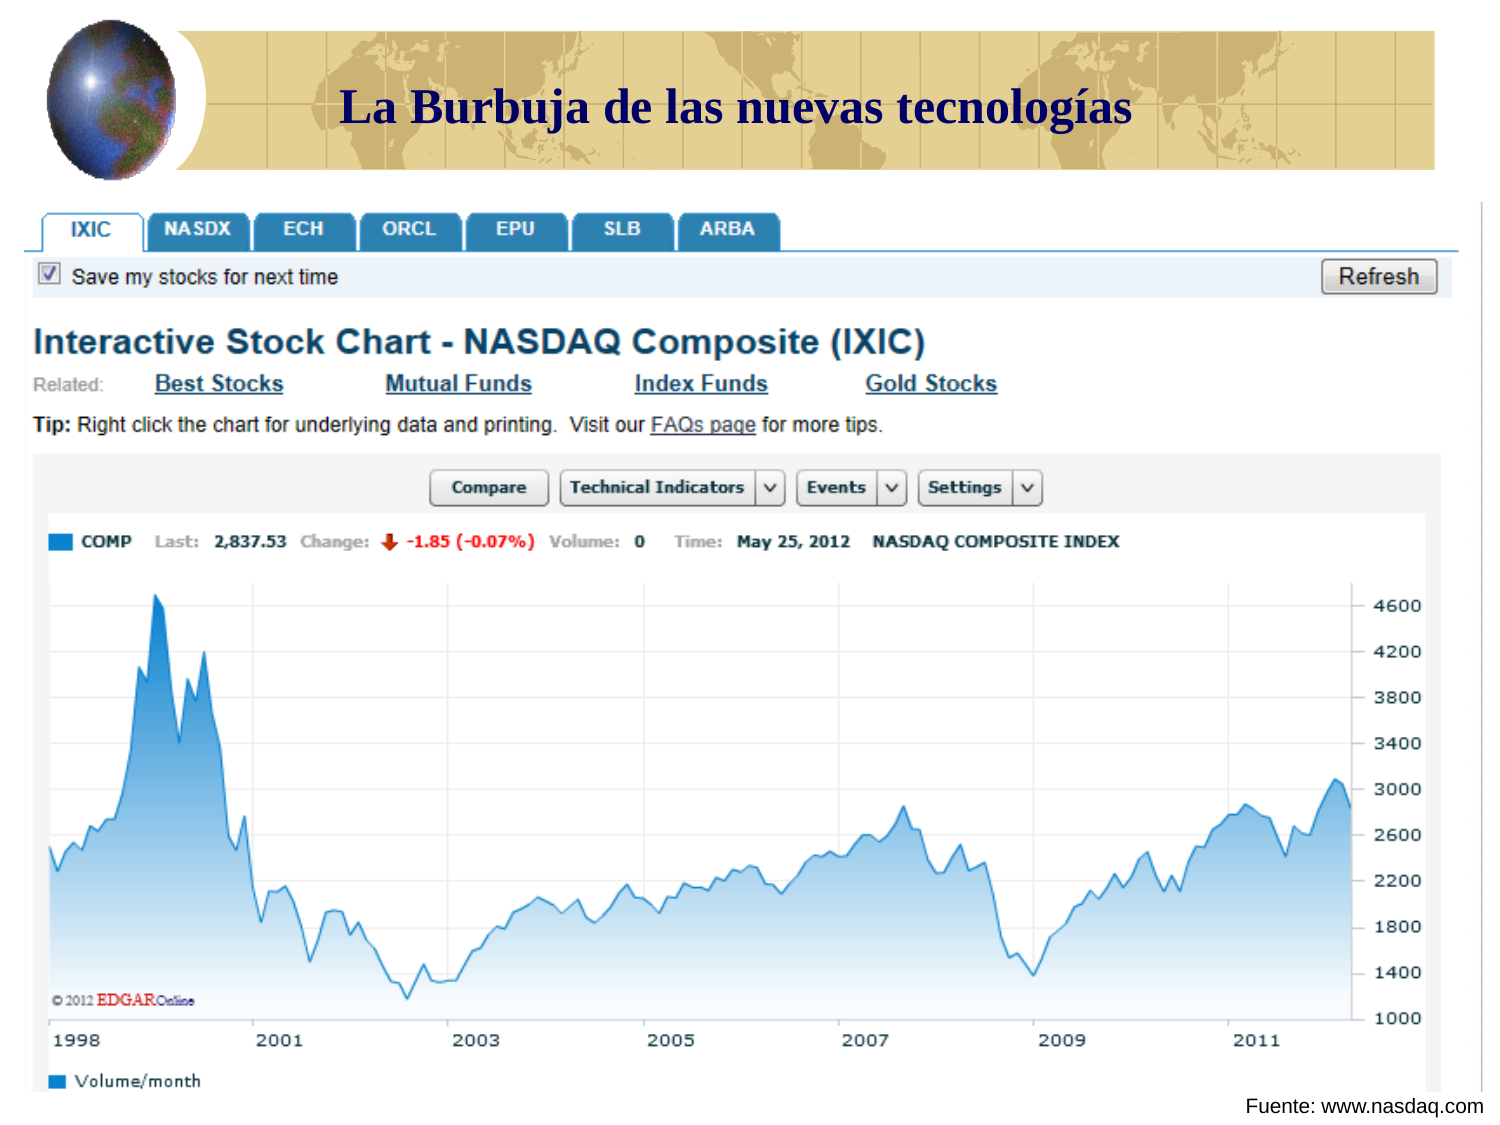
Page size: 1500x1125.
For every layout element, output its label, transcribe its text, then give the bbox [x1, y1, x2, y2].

picture [42, 14, 190, 185]
picture [23, 202, 1483, 1092]
text_box Fuente: www.nasdaq.com [1230, 1084, 1500, 1125]
text_box La Burbuja de las nuevas tecnologías [324, 66, 1149, 142]
